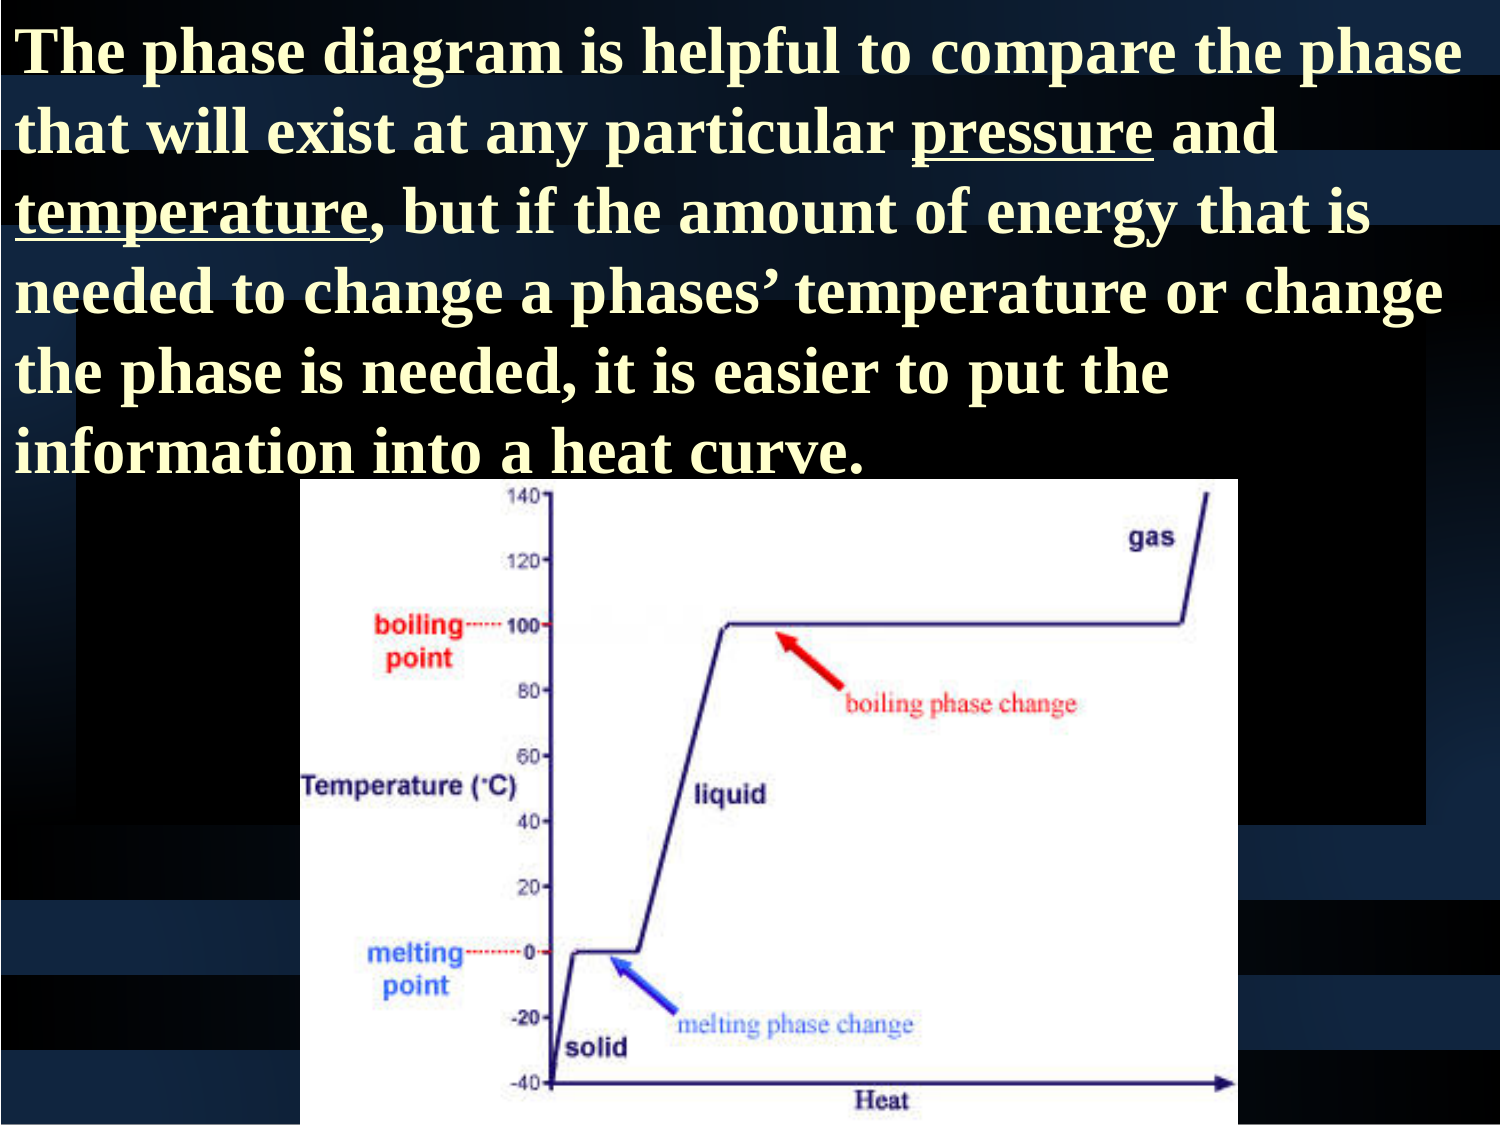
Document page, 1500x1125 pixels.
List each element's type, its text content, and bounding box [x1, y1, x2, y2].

text_box The phase diagram is helpful to compare the phase that will exist at any particular pressure and temperature, but if the amount of energy that is needed to change a phases’ temperature or change the phase is needed, it is easier to put the information into a heat curve. [0, 0, 1500, 495]
picture [0, 479, 1500, 1125]
